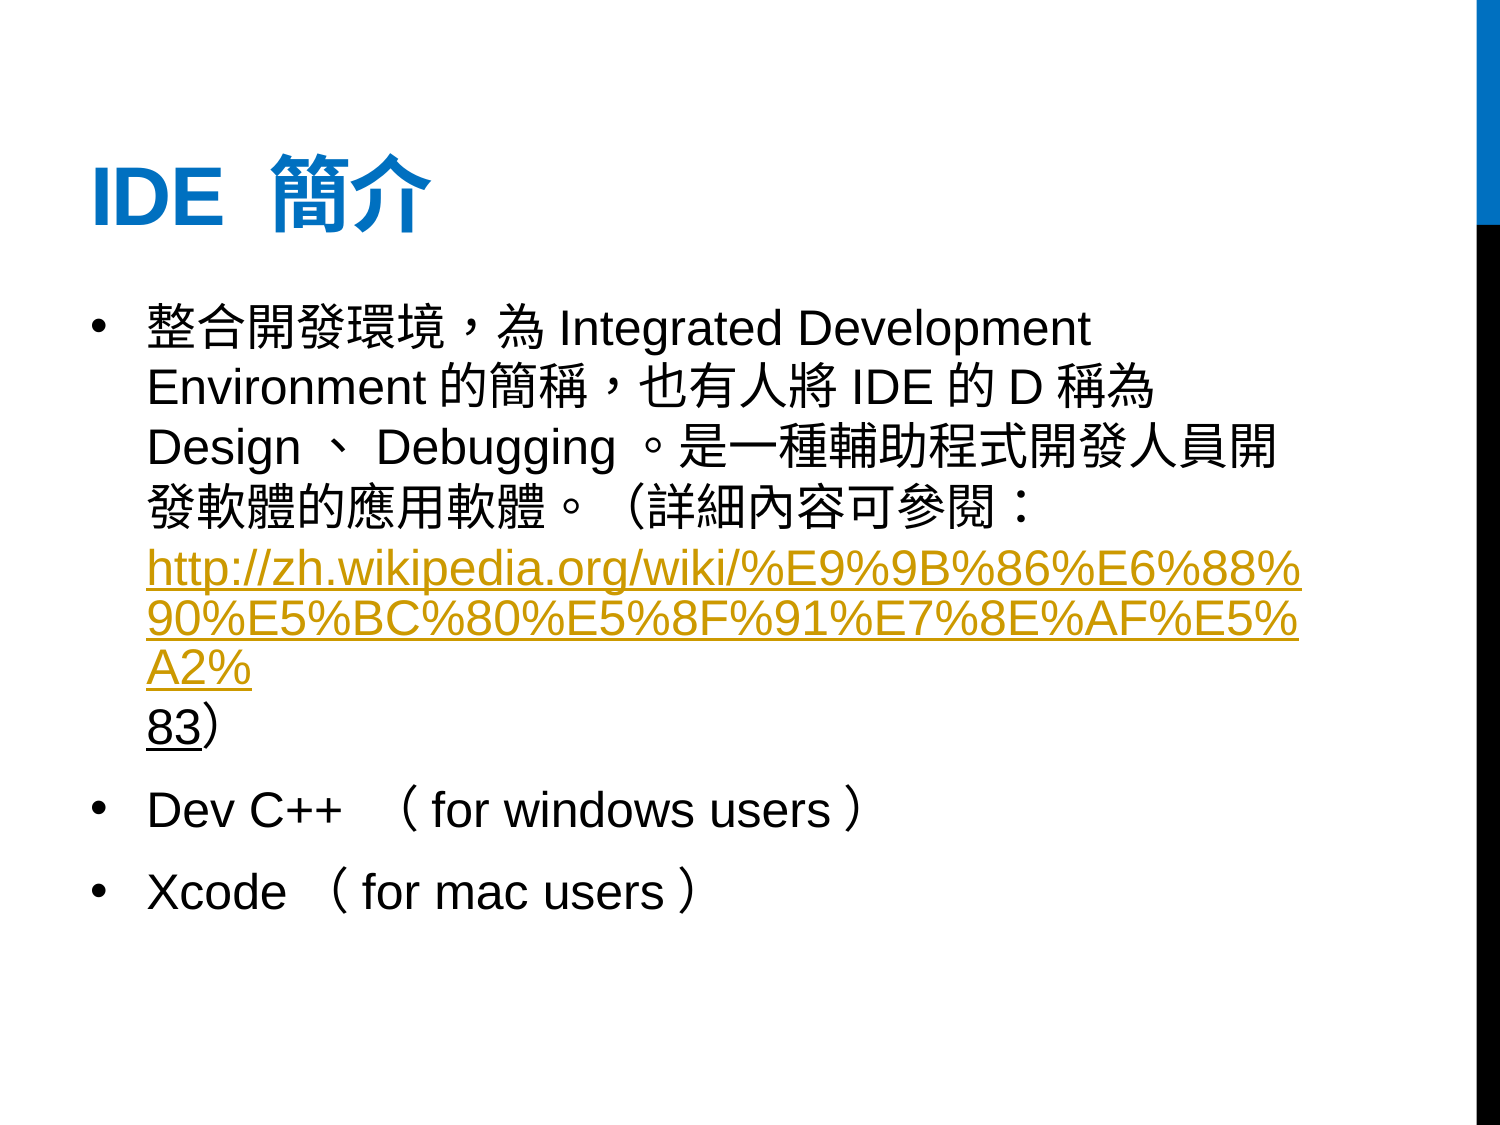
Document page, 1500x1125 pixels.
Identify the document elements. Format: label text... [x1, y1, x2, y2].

title IDE 簡介 [75, 25, 1025, 250]
list 整合開發環境，為Integrated Development Environment的簡稱，也有人將IDE的D稱為Design、Debugging。是一種輔助程式開發人員開發軟體的應用軟體。（詳細內容可參閱：http://zh.wikipedia.org/wiki/%E9%9B%86%E6%88%90%E5%BC%80%E5%8F%91%E7%8E%AF%E5%A2%83） Dev C++ （for windows users） Xcode（for mac users） [75, 287, 1325, 1005]
